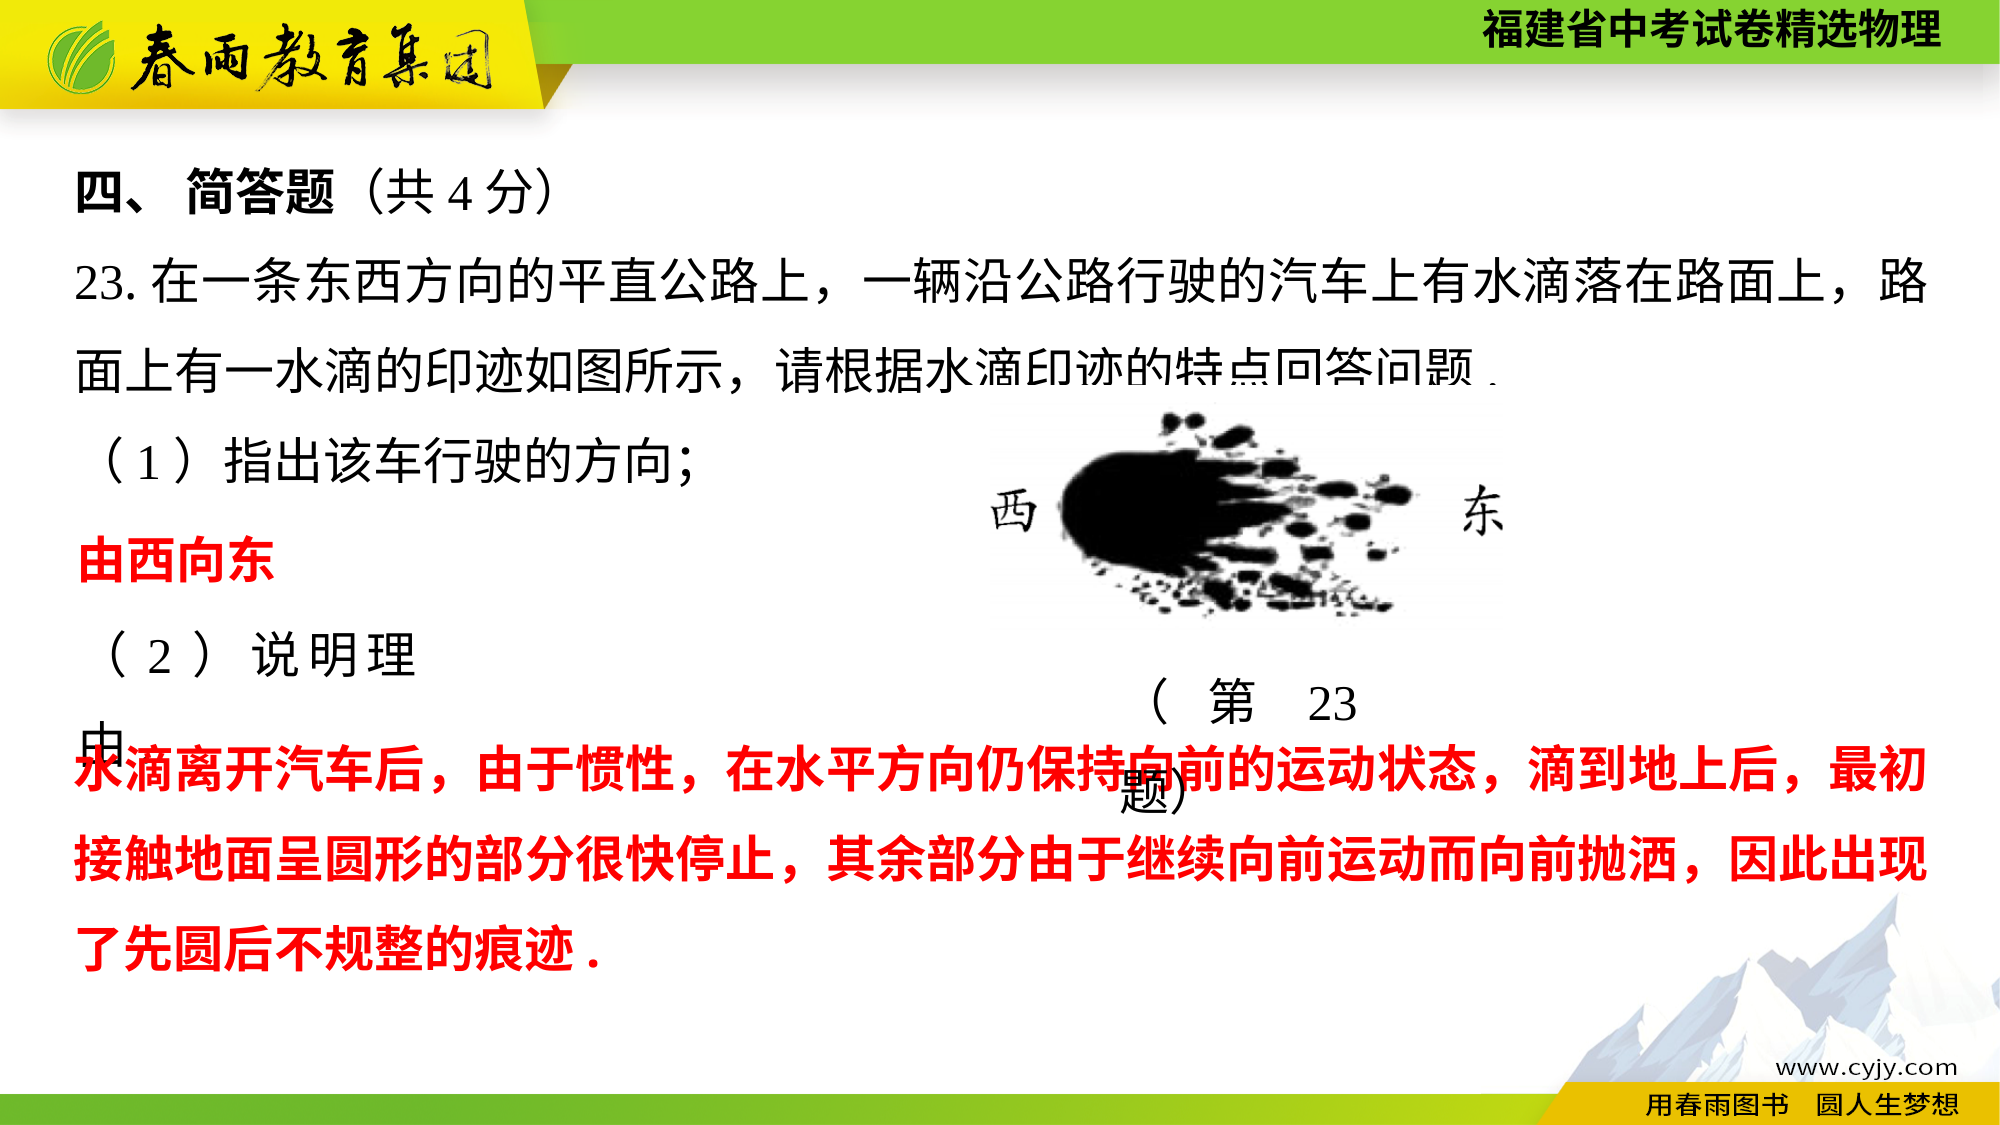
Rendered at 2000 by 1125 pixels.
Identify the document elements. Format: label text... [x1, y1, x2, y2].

text_box （2）说明理由. [62, 586, 431, 691]
text_box 水滴离开汽车后，由于惯性，在水平方向仍保持向前的运动状态，滴到地上后，最初接触地面呈圆形的部分很快停止，其余部分由于继续向前运动而向前抛洒，因此出现了先圆后不规整的痕迹. [59, 699, 1944, 985]
list 四、 简答题（共4分） 23.在一条东西方向的平直公路上，一辆沿公路行驶的汽车上有水滴落在路面上，路面上有一水滴的印迹如图所示，请根据水滴印迹的特点回答问题. （1）指出该车行驶的方向； [59, 122, 1944, 490]
text_box （第23题） [1104, 640, 1385, 739]
text_box 由西向东 [61, 491, 341, 597]
picture [0, 0, 2000, 1125]
